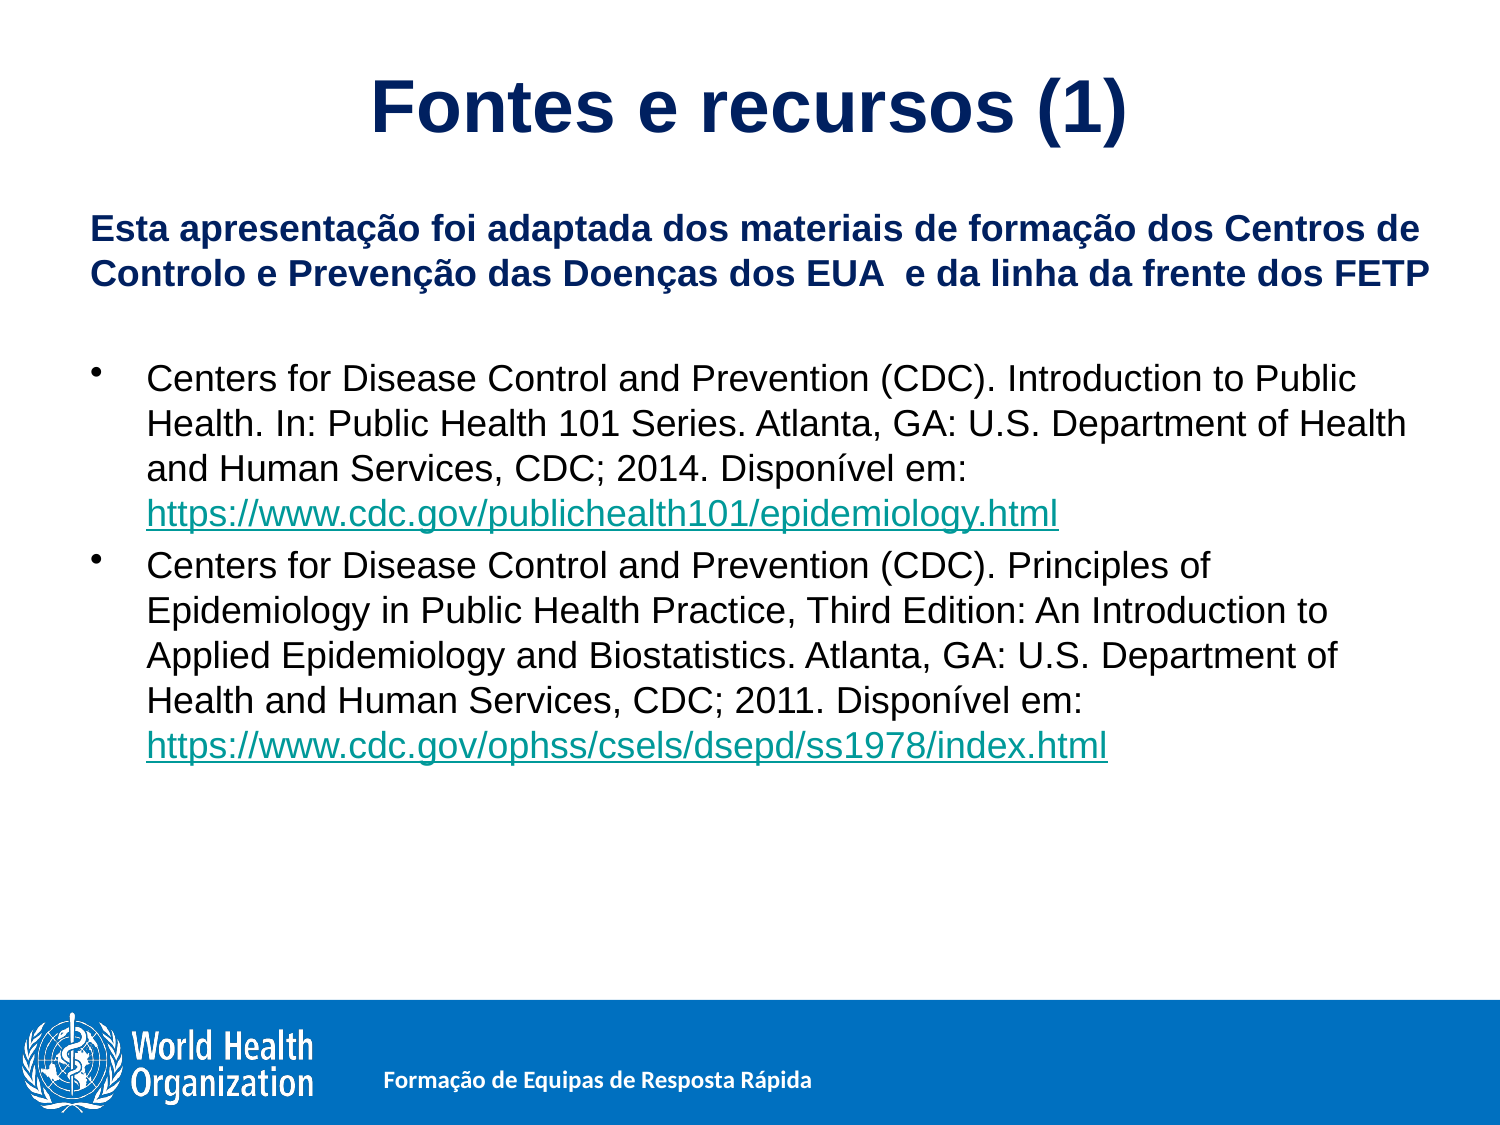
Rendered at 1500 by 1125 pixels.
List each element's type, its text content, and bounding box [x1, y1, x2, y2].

title Fontes e recursos (1) [74, 44, 1426, 162]
picture [21, 1012, 313, 1113]
list Esta apresentação foi adaptada dos materiais de formação dos Centros de Controlo e Prevenção das Doenças dos EUA e da linha da frente dos FETP Centers for Disease Control and Prevention (CDC). Introduction to Public Health. In: Public Health 101 Series. Atlanta, GA: U.S. Department of Health and Human Services, CDC; 2014. Disponível em: https://www.cdc.gov/publichealth101/epidemiology.html Centers for Disease Control and Prevention (CDC). Principles of Epidemiology in Public Health Practice, Third Edition: An Introduction to Applied Epidemiology and Biostatistics. Atlanta, GA: U.S. Department of Health and Human Services, CDC; 2011. Disponível em: https://www.cdc.gov/ophss/csels/dsepd/ss1978/index.html [74, 196, 1448, 1006]
